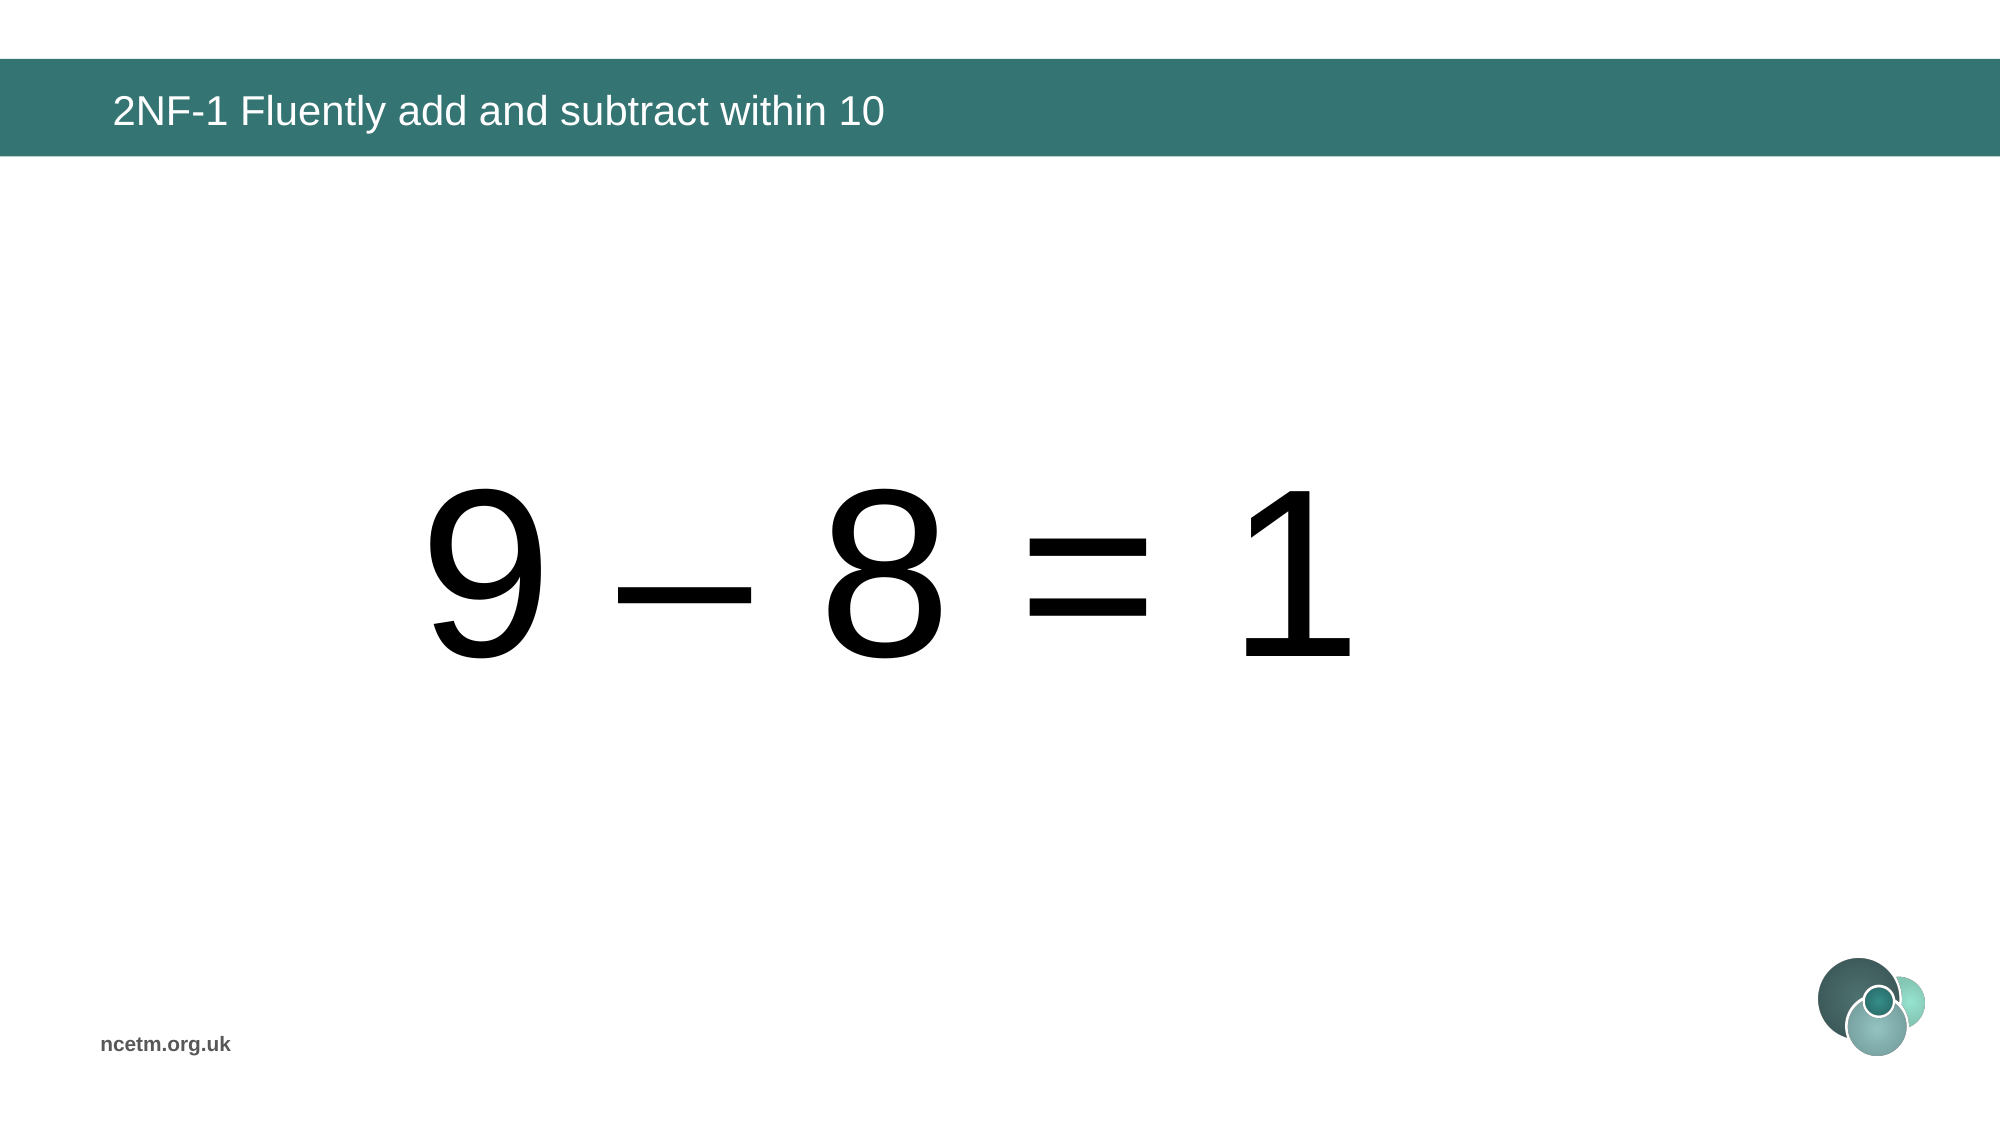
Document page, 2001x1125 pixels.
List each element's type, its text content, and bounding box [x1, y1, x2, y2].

picture [1818, 958, 1925, 1056]
text_box 1 [1213, 409, 1377, 712]
text_box 9 – 8 = [404, 409, 1213, 712]
title 2NF-1 Fluently add and subtract within 10 [97, 76, 1945, 147]
